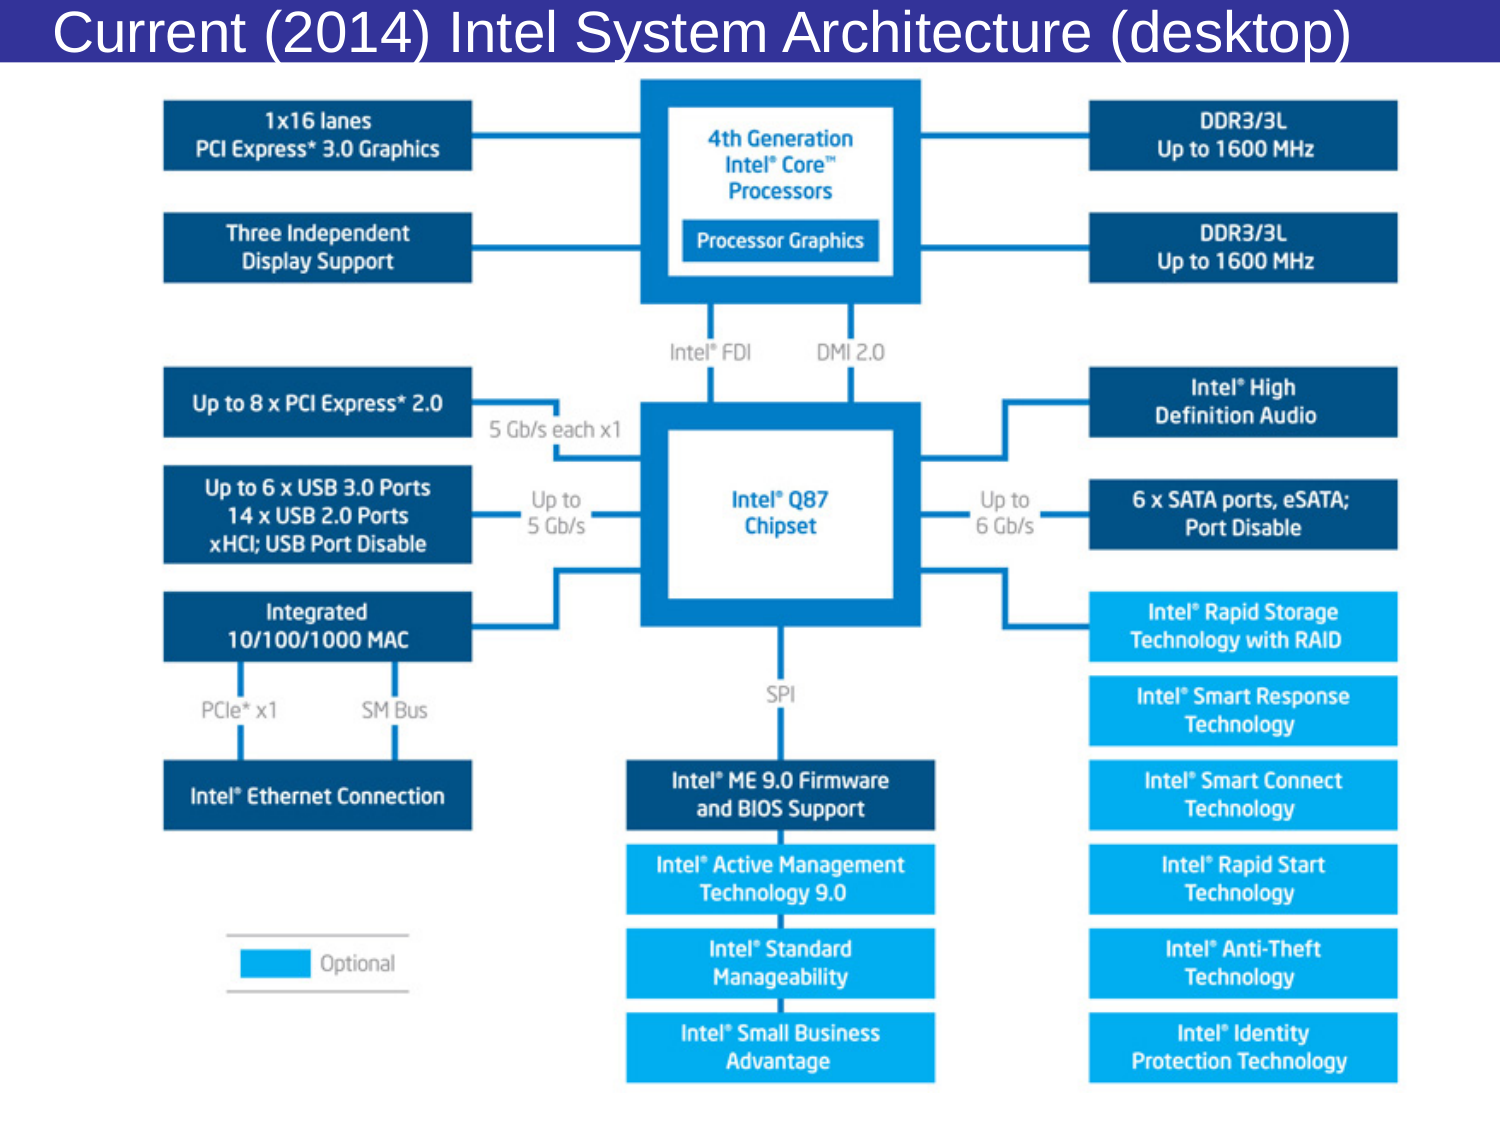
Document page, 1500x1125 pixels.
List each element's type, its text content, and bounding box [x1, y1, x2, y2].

picture [12, 67, 1500, 1094]
title Current (2014) Intel System Architecture (desktop) [37, 7, 1426, 51]
